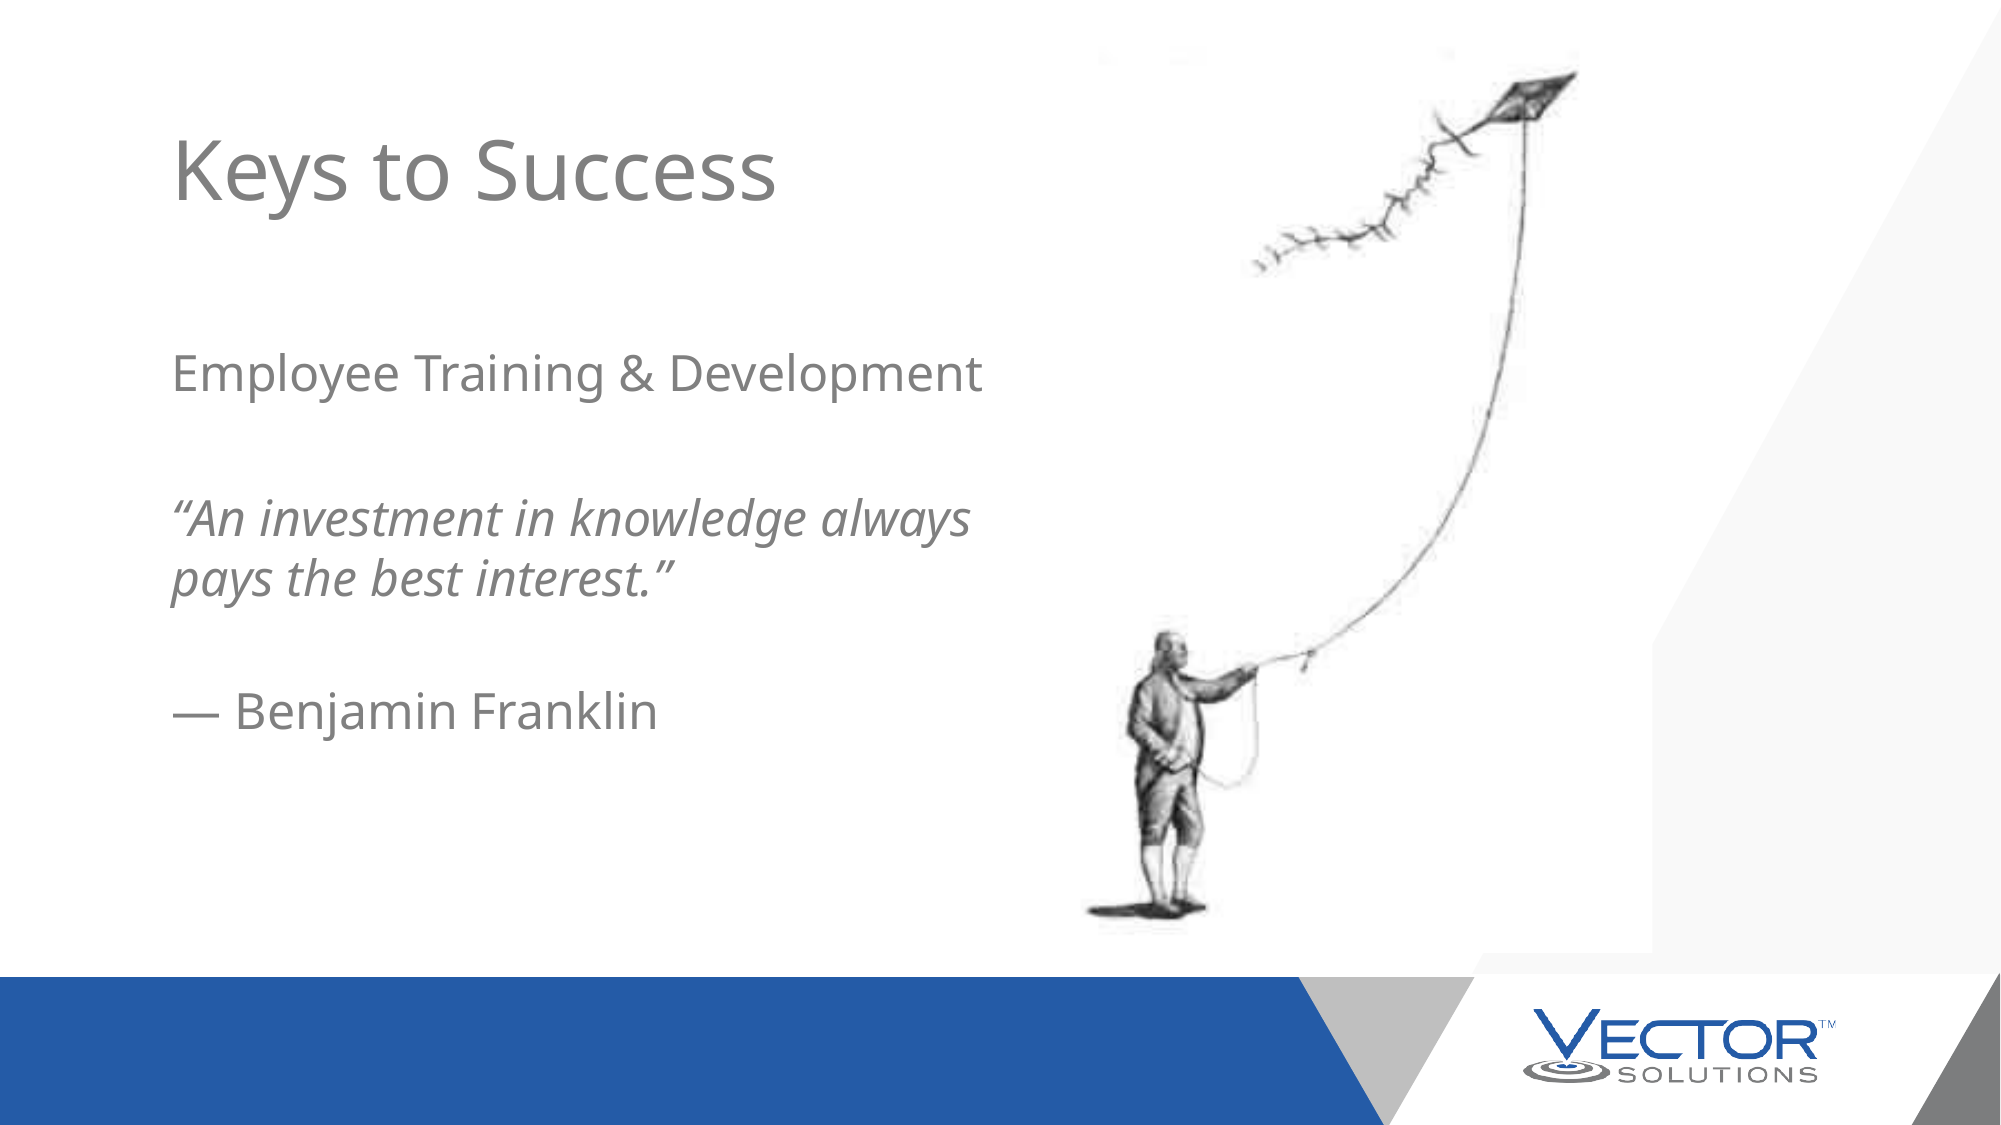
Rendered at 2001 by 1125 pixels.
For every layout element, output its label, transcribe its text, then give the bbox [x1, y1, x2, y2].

picture [1523, 1014, 1836, 1083]
list Employee Training & Development [137, 299, 1863, 1014]
picture [1046, 24, 1653, 953]
text_box Keys to Success Employee Training & Development “An investment in knowledge always pays the best interest.” ― Benjamin Franklin [156, 109, 1046, 747]
